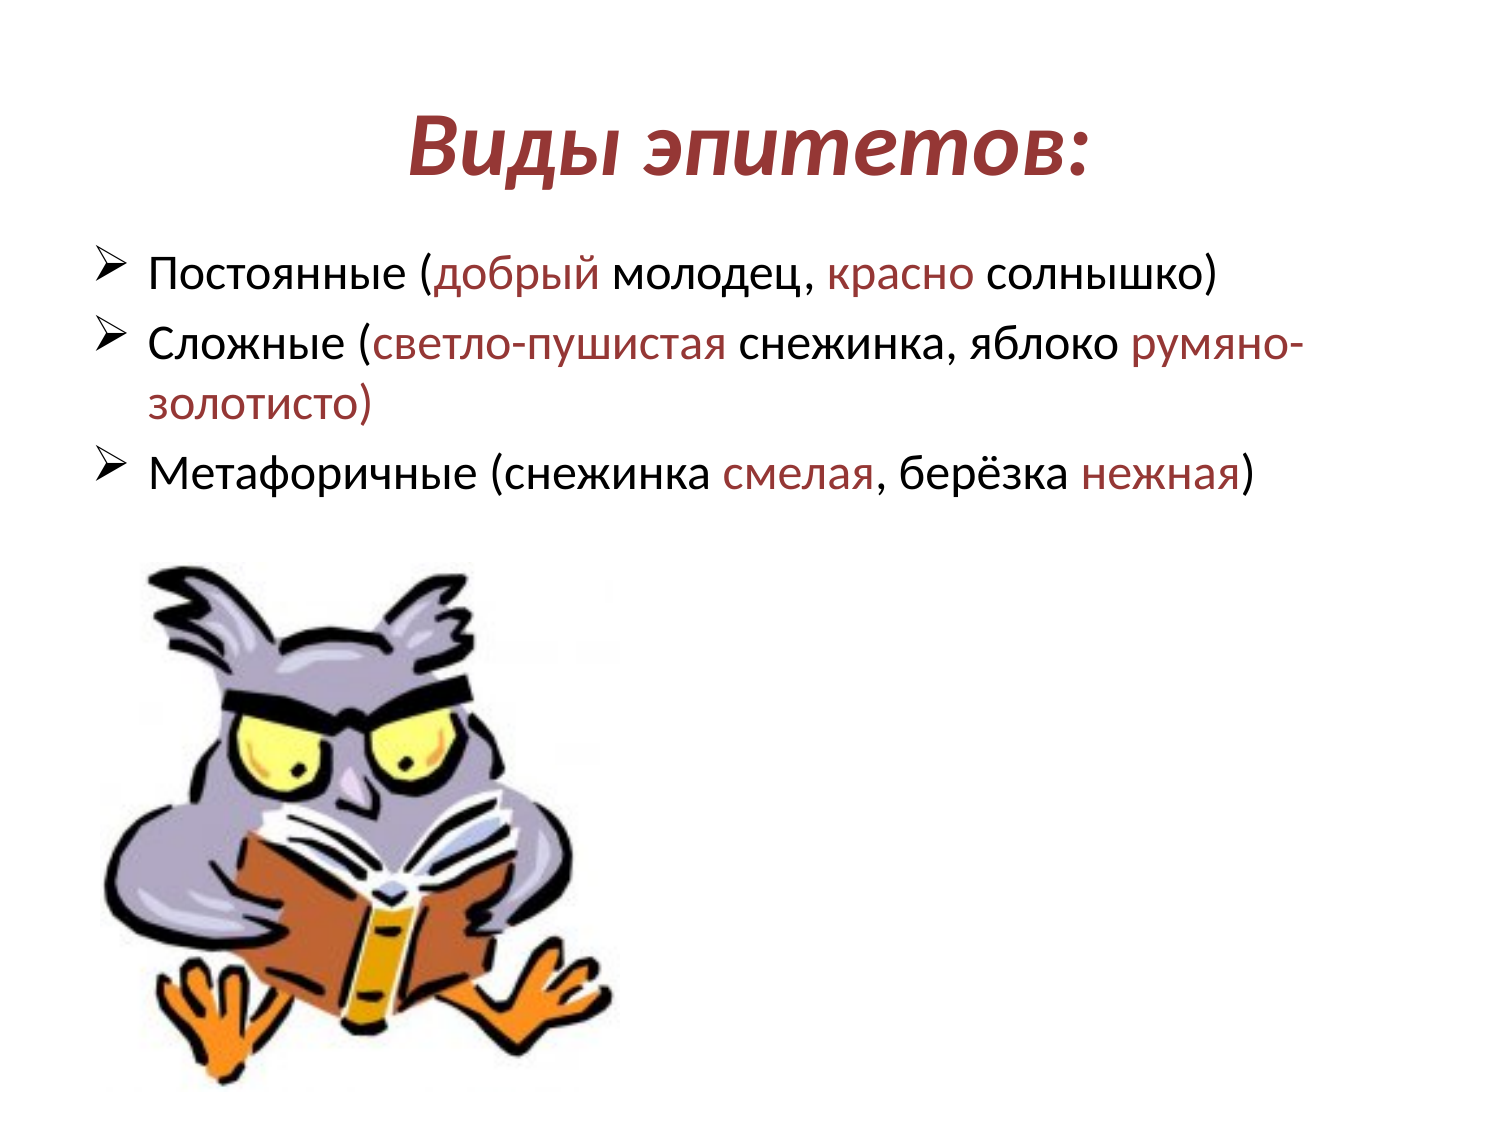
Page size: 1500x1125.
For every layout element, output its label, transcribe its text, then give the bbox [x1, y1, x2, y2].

title Виды эпитетов: [75, 45, 1425, 233]
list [100, 562, 620, 1092]
list Постоянные (добрый молодец, красно солнышко) Сложные (светло-пушистая снежинка, яблоко румяно-золотисто) Метафоричные (снежинка смелая, берёзка нежная) [76, 231, 1425, 994]
